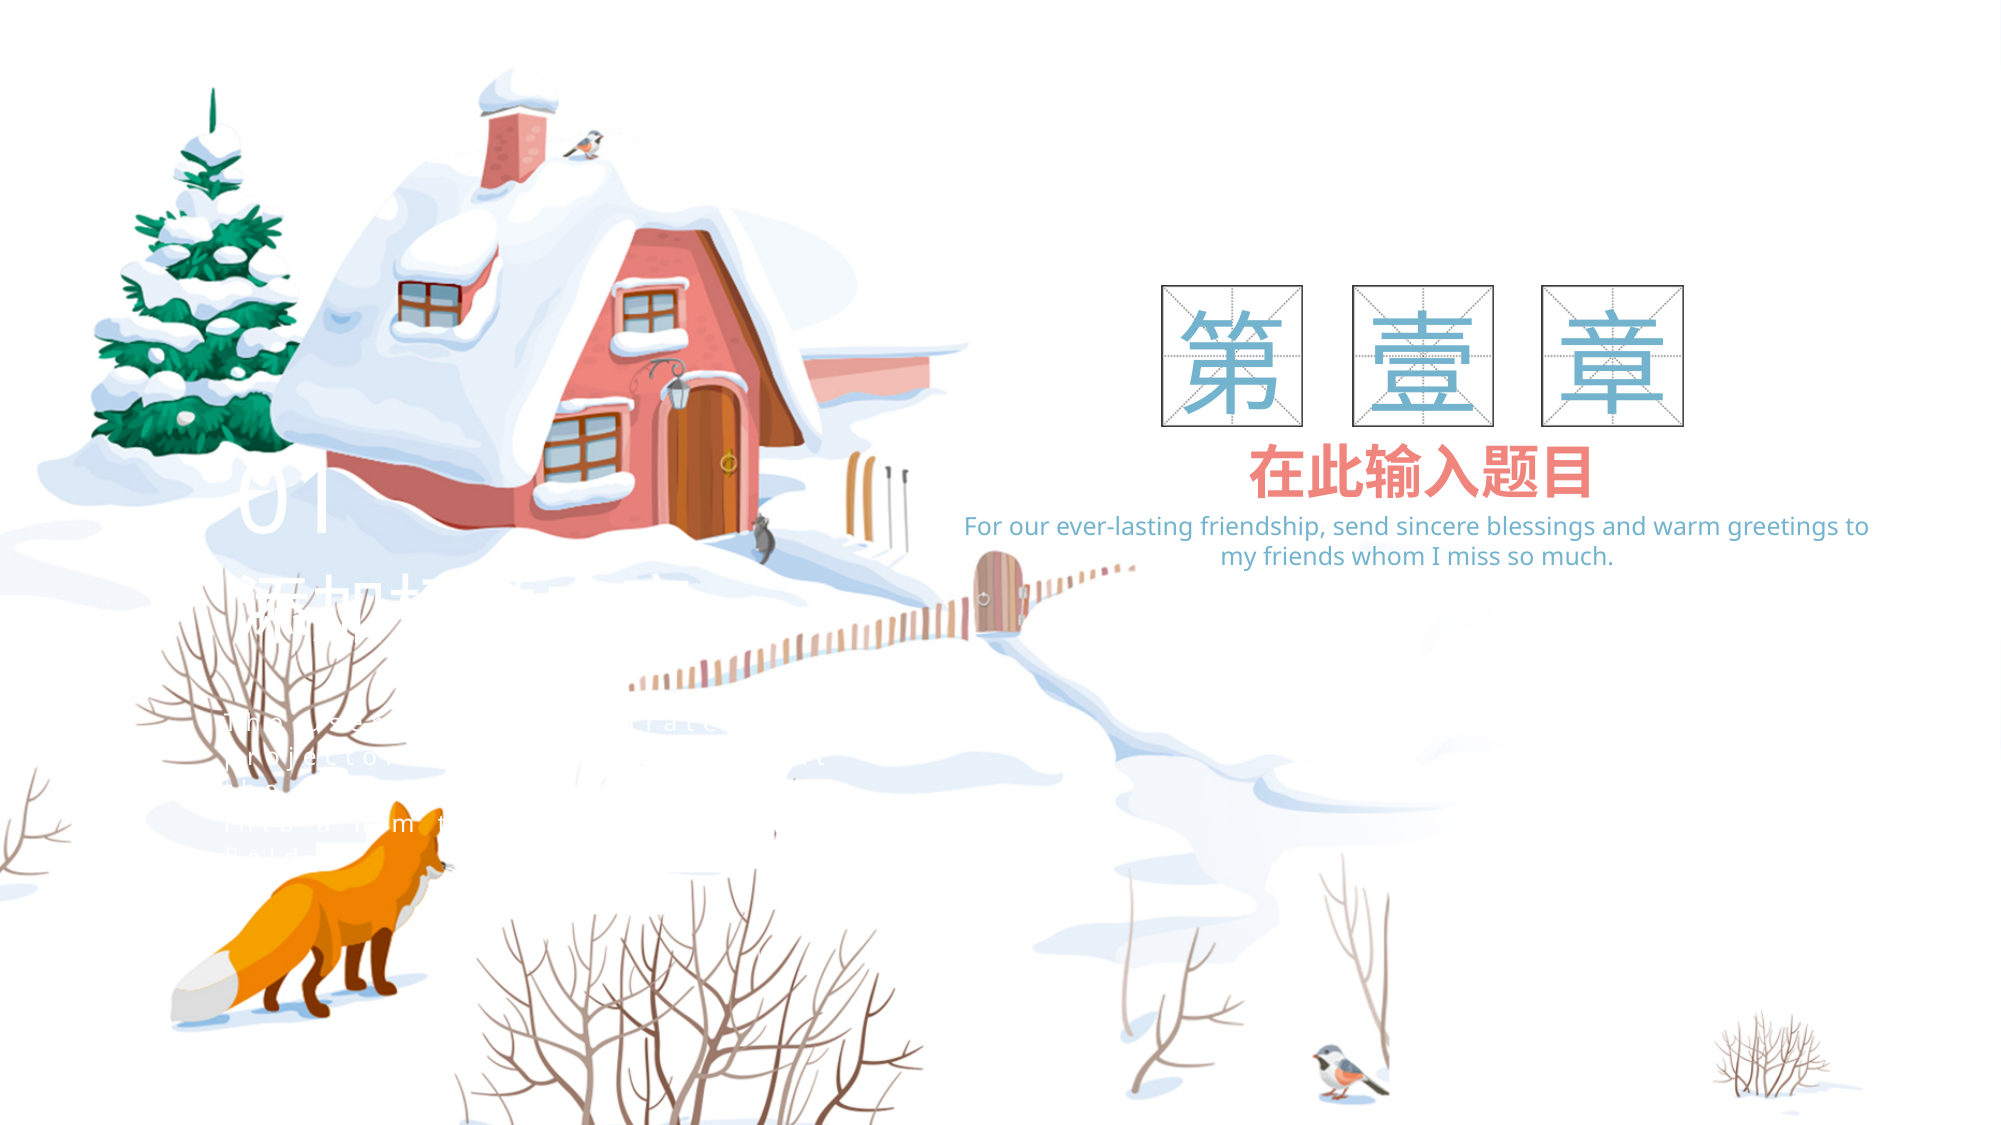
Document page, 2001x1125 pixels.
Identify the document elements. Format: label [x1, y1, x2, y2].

text_box [941, 285, 1894, 580]
picture [0, 0, 2001, 1125]
